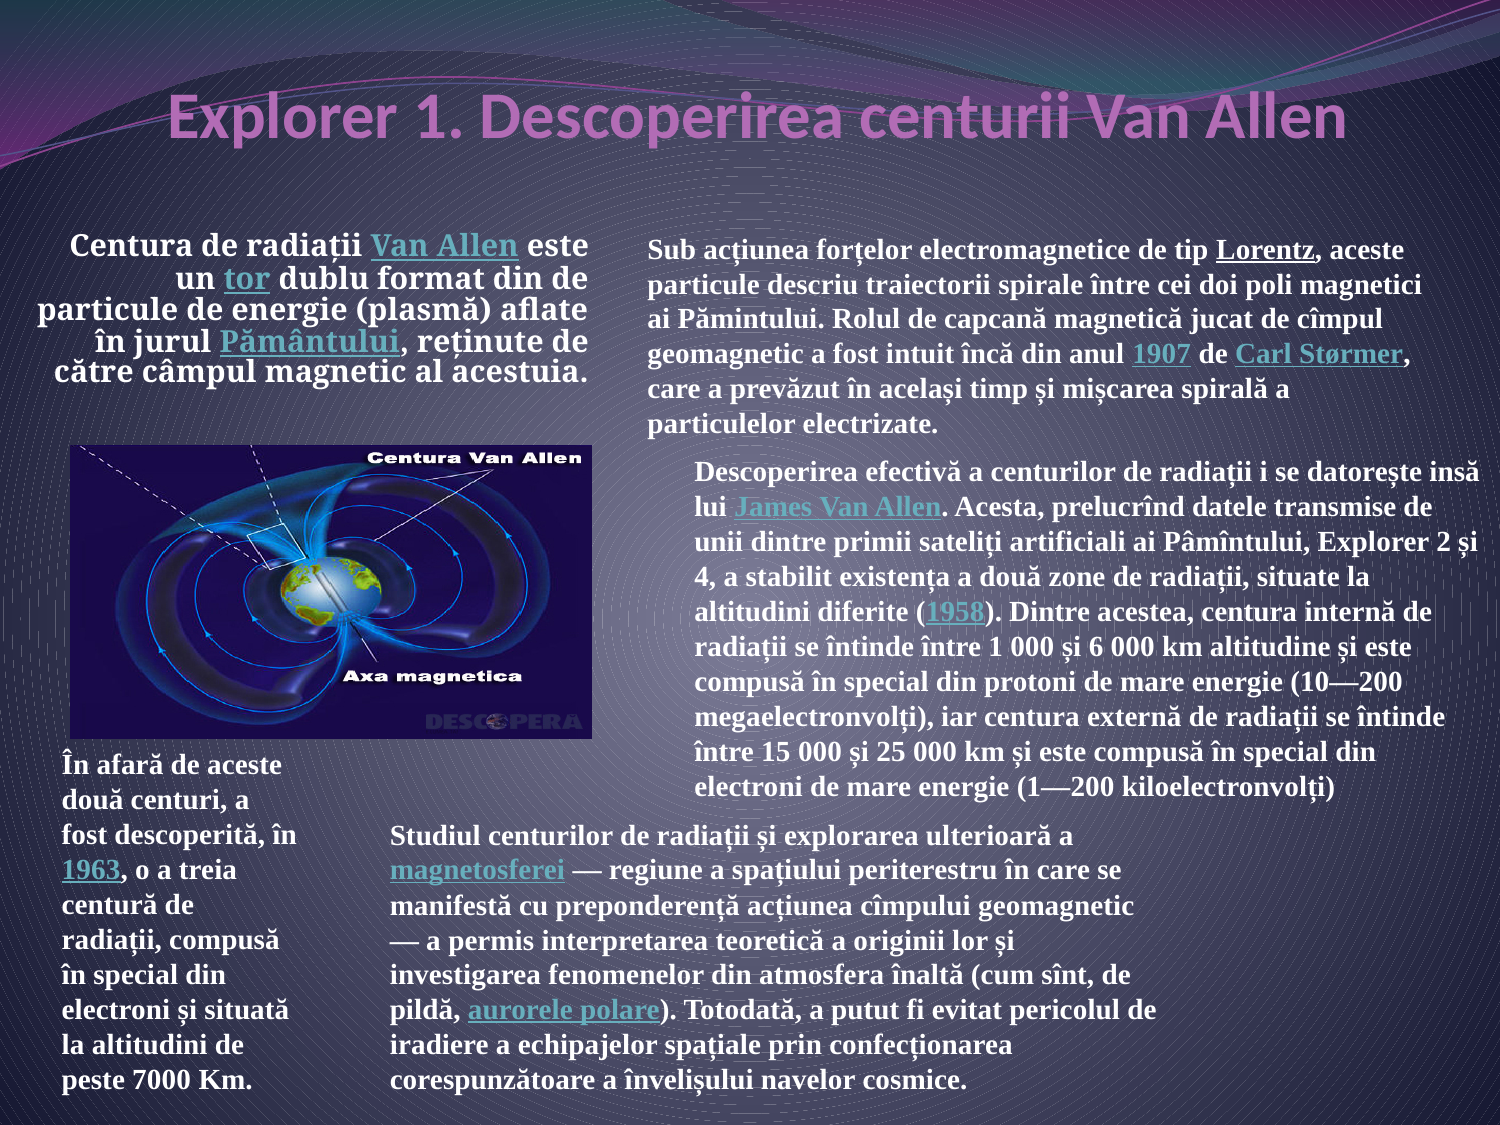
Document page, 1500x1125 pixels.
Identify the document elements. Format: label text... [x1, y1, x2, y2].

subtitle Centura de radiații Van Allen este un tor dublu format din de particule de energie (plasmă) aflate în jurul Pământului, reținute de către câmpul magnetic al acestuia. [34, 222, 593, 511]
picture [70, 445, 592, 739]
title Explorer 1. Descoperirea centurii Van Allen [81, 140, 1371, 256]
text_box Descoperirea efectivă a centurilor de radiații i se datorește insă lui James Van Allen. Acesta, prelucrînd datele transmise de unii dintre primii sateliți artificiali ai Pâmîntului, Explorer 2 și 4, a stabilit existența a două zone de radiații, situate la altitudini diferite (1958). Dintre acestea, centura internă de radiații se întinde între 1 000 și 6 000 km altitudine și este compusă în special din protoni de mare energie (10—200 megaelectronvolți), iar centura externă de radiații se întinde între 15 000 și 25 000 km și este compusă în special din electroni de mare energie (1—200 kiloelectronvolți) [679, 445, 1500, 810]
text_box În afară de aceste două centuri, a fost descoperită, în 1963, o a treia centură de radiații, compusă în special din electroni și situată la altitudini de peste 7000 Km. [46, 738, 317, 1125]
text_box Studiul centurilor de radiații și explorarea ulterioară a magnetosferei — regiune a spațiului periterestru în care se manifestă cu preponderență acțiunea cîmpului geomagnetic — a permis interpretarea teoretică a originii lor și investigarea fenomenelor din atmosfera înaltă (cum sînt, de pildă, aurorele polare). Totodată, a putut fi evitat pericolul de iradiere a echipajelor spațiale prin confecționarea corespunzătoare a învelișului navelor cosmice. [374, 808, 1184, 1103]
text_box Sub acțiunea forțelor electromagnetice de tip Lorentz, aceste particule descriu traiectorii spirale între cei doi poli magnetici ai Pămintului. Rolul de capcană magnetică jucat de cîmpul geomagnetic a fost intuit încă din anul 1907 de Carl Størmer, care a prevăzut în același timp și mișcarea spirală a particulelor electrizate. [632, 222, 1442, 448]
